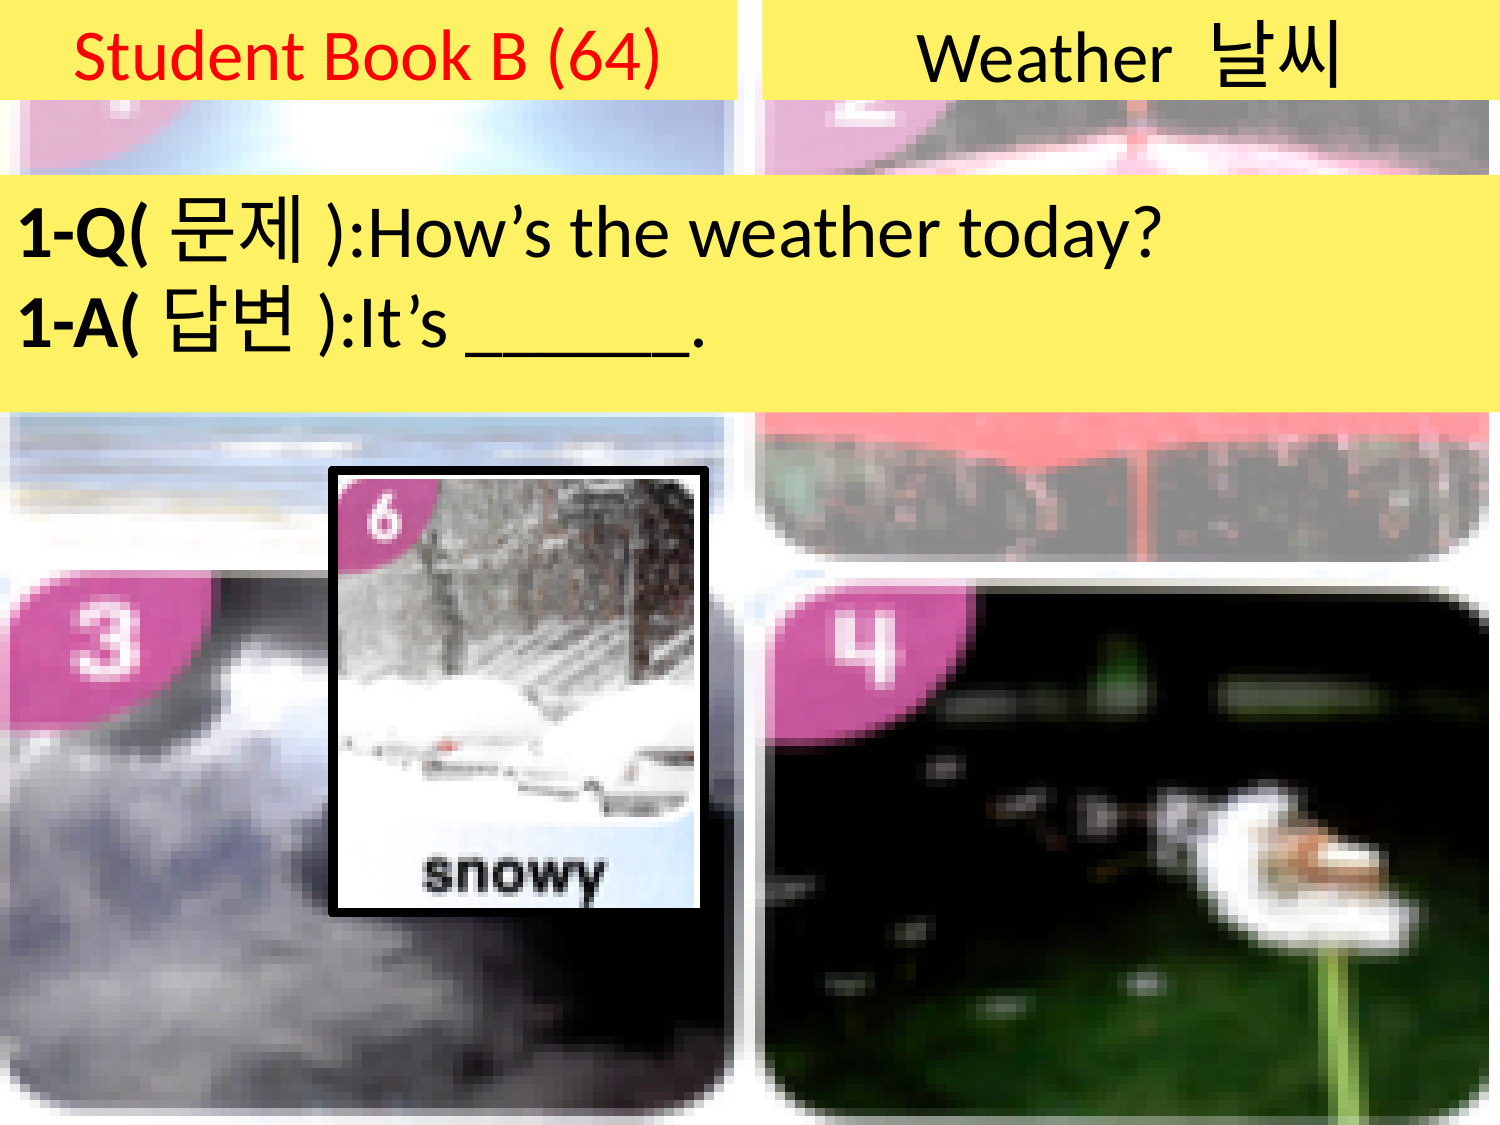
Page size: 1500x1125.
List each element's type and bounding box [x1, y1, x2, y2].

text_box [0, 0, 1500, 1125]
picture [337, 474, 701, 909]
